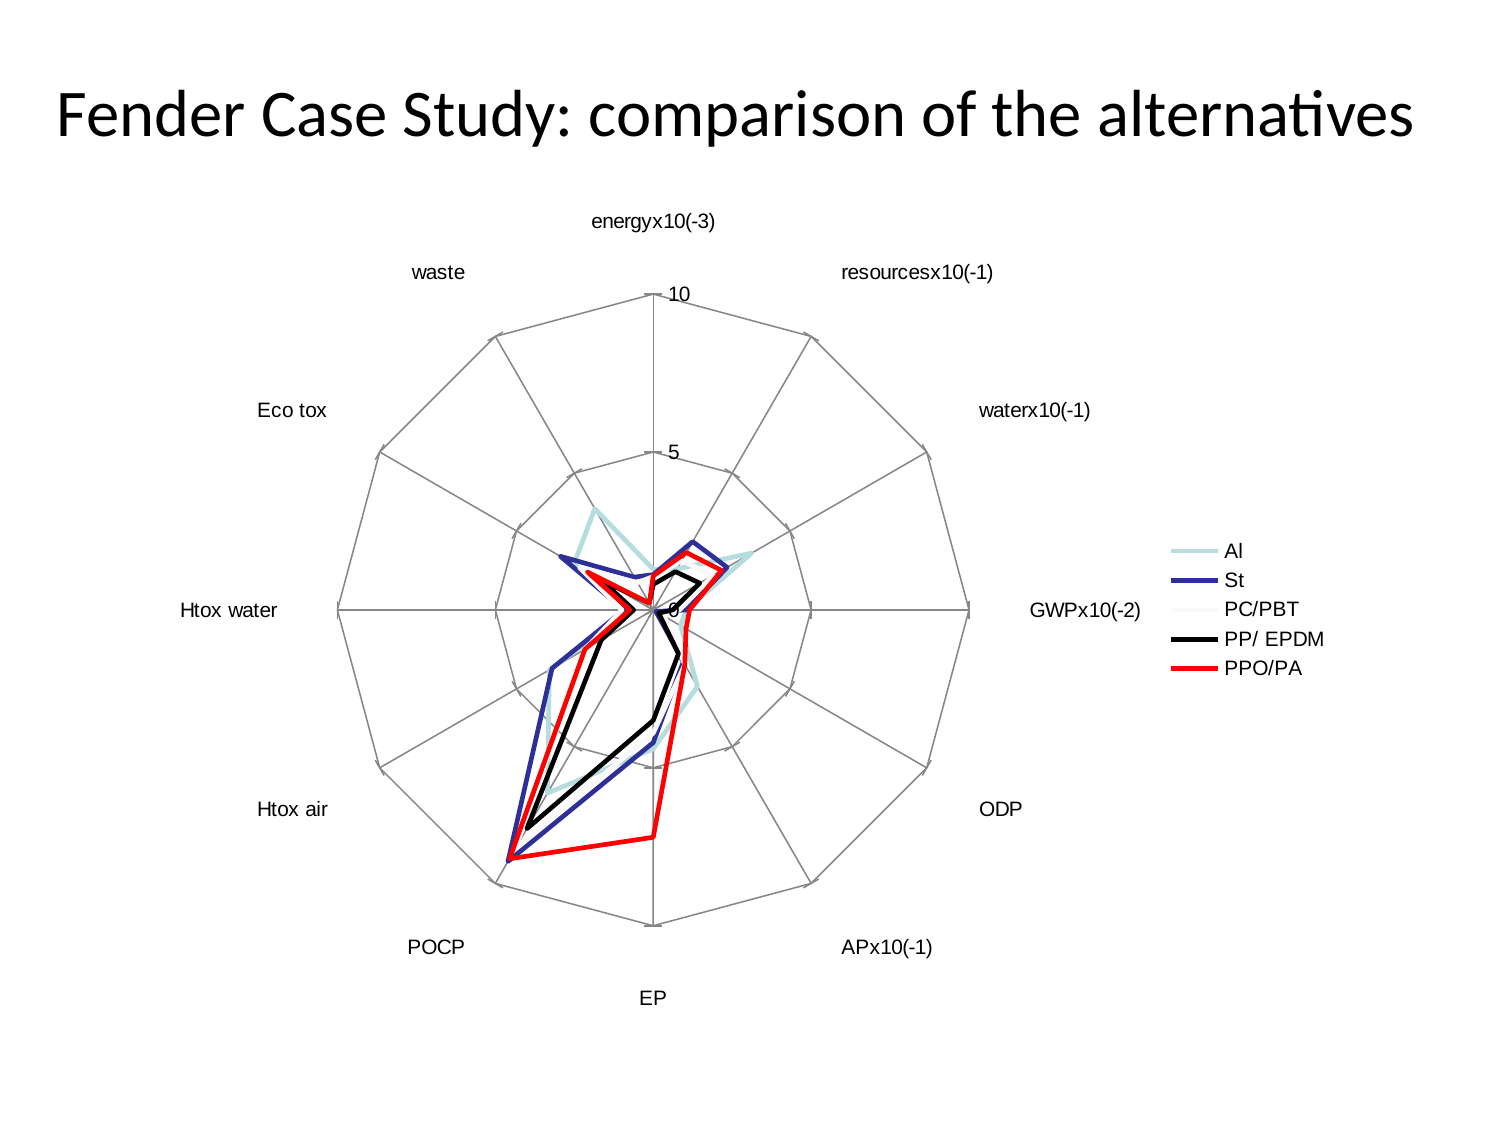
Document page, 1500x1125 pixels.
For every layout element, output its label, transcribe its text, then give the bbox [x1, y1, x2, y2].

text_box Fender Case Study: comparison of the alternatives [41, 62, 1431, 158]
chart [155, 137, 1344, 1083]
